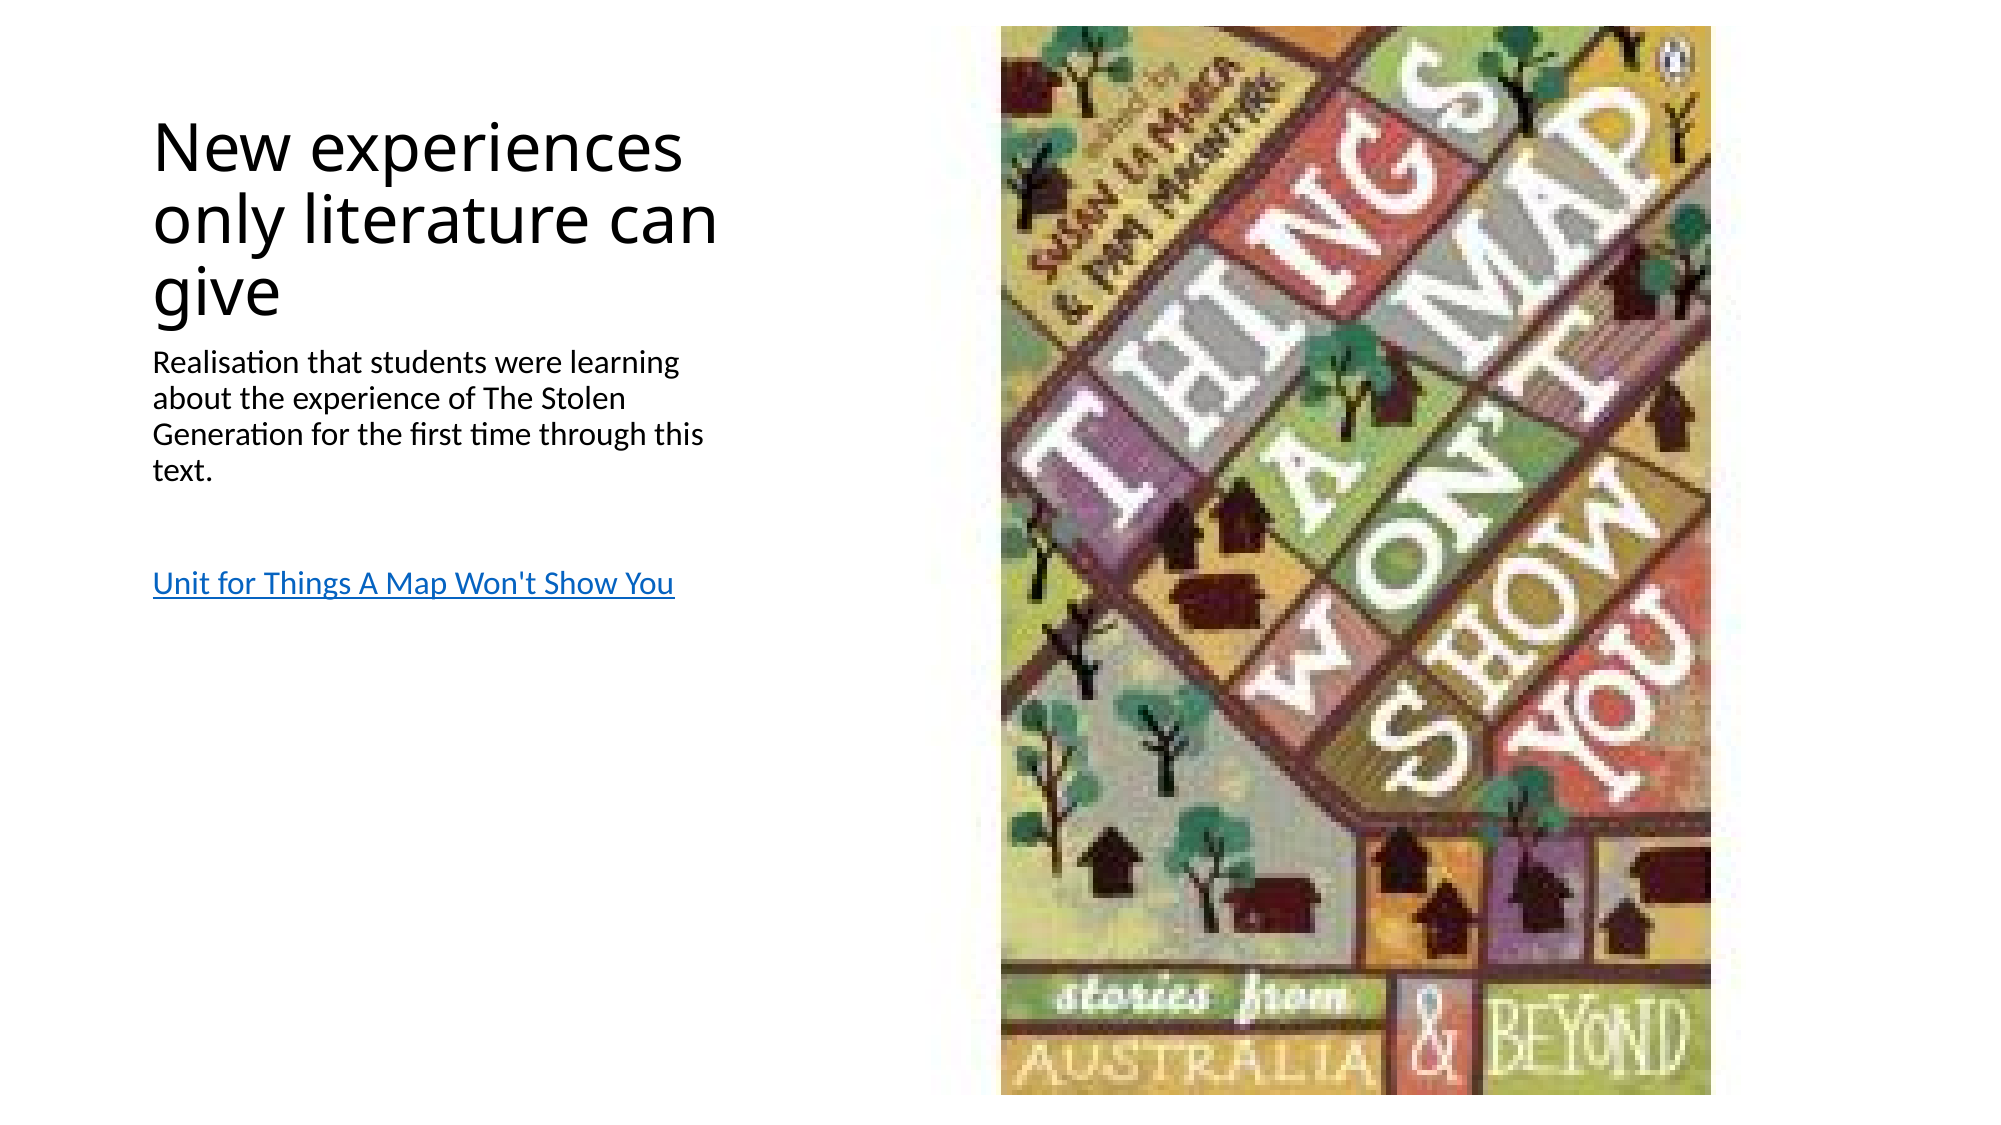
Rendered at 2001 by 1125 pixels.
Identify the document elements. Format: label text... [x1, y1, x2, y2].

list Realisation that students were learning about the experience of The Stolen Generation for the first time through this text. Unit for Things A Map Won't Show You [137, 337, 783, 963]
picture [850, 26, 1863, 1095]
title New experiences only literature can give [137, 75, 783, 337]
